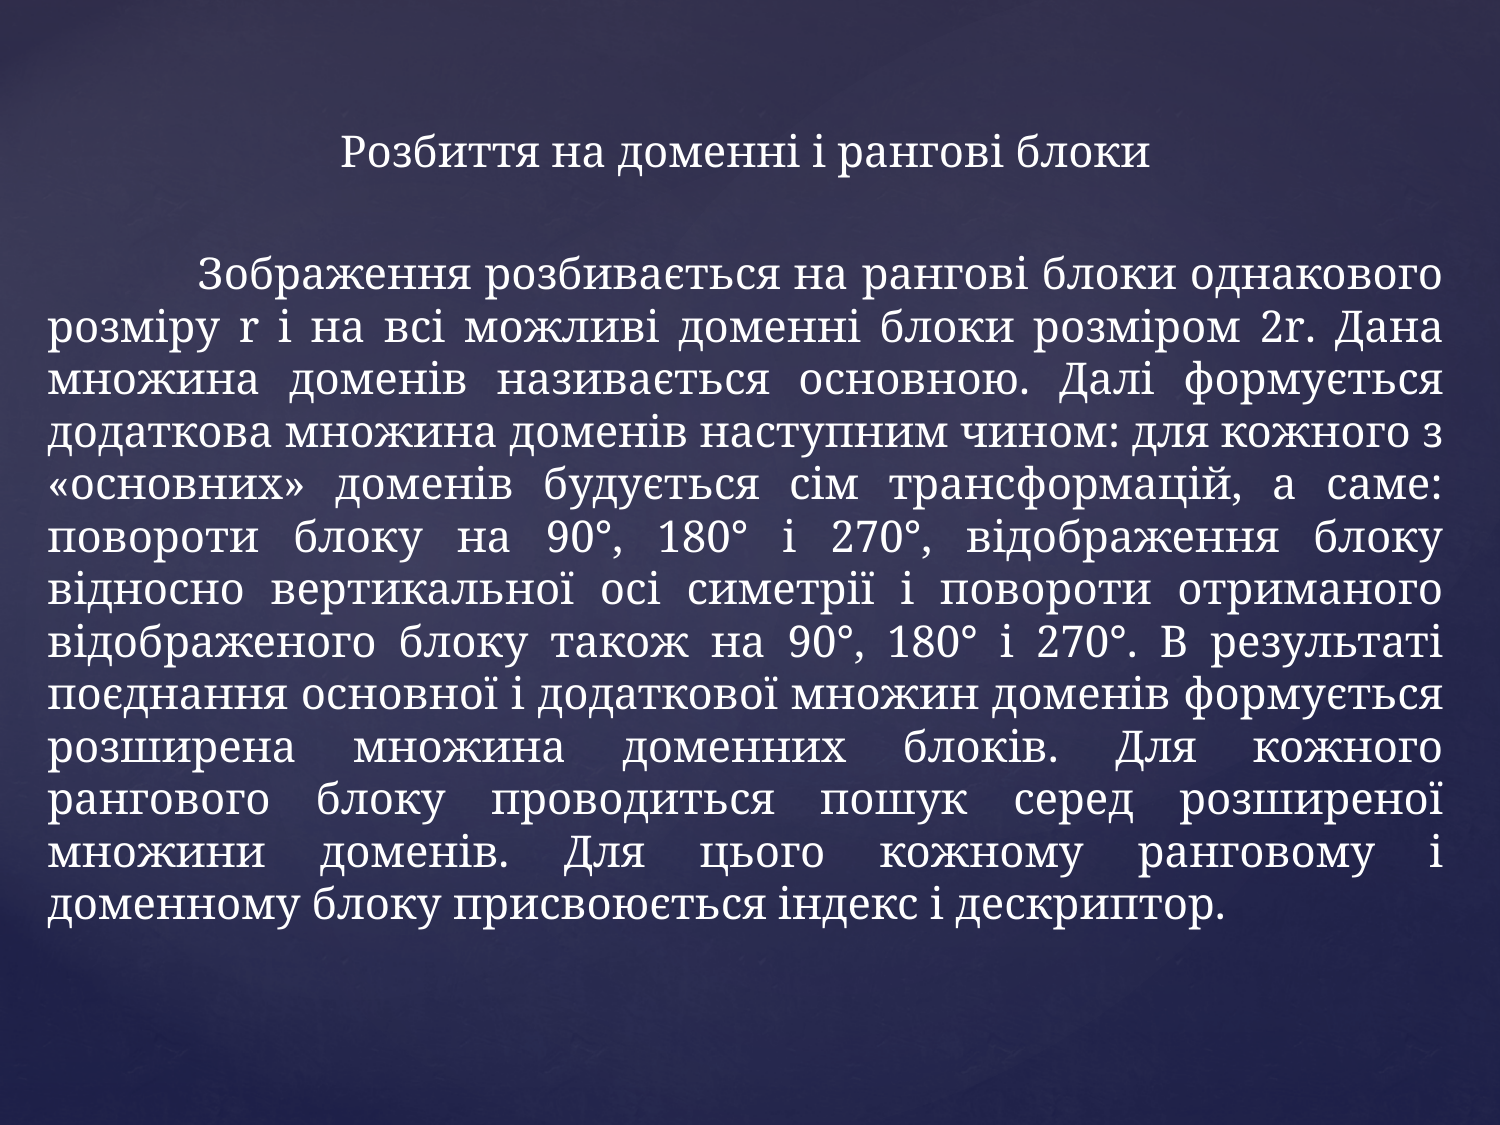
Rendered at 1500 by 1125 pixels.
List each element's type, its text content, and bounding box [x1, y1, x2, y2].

list Розбиття на доменні і рангові блоки Зображення розбивається на рангові блоки однакового розміру r і на всі можливі доменні блоки розміром 2r. Дана множина доменів називається основною. Далі формується додаткова множина доменів наступним чином: для кожного з «основних» доменів будується сім трансформацій, а саме: повороти блоку на 90°, 180° і 270°, відображення блоку відносно вертикальної осі симетрії і повороти отриманого відображеного блоку також на 90°, 180° і 270°. В результаті поєднання основної і додаткової множин доменів формується розширена множина доменних блоків. Для кожного рангового блоку проводиться пошук серед розширеної множини доменів. Для цього кожному ранговому і доменному блоку присвоюється індекс і дескриптор. [29, 42, 1459, 1071]
